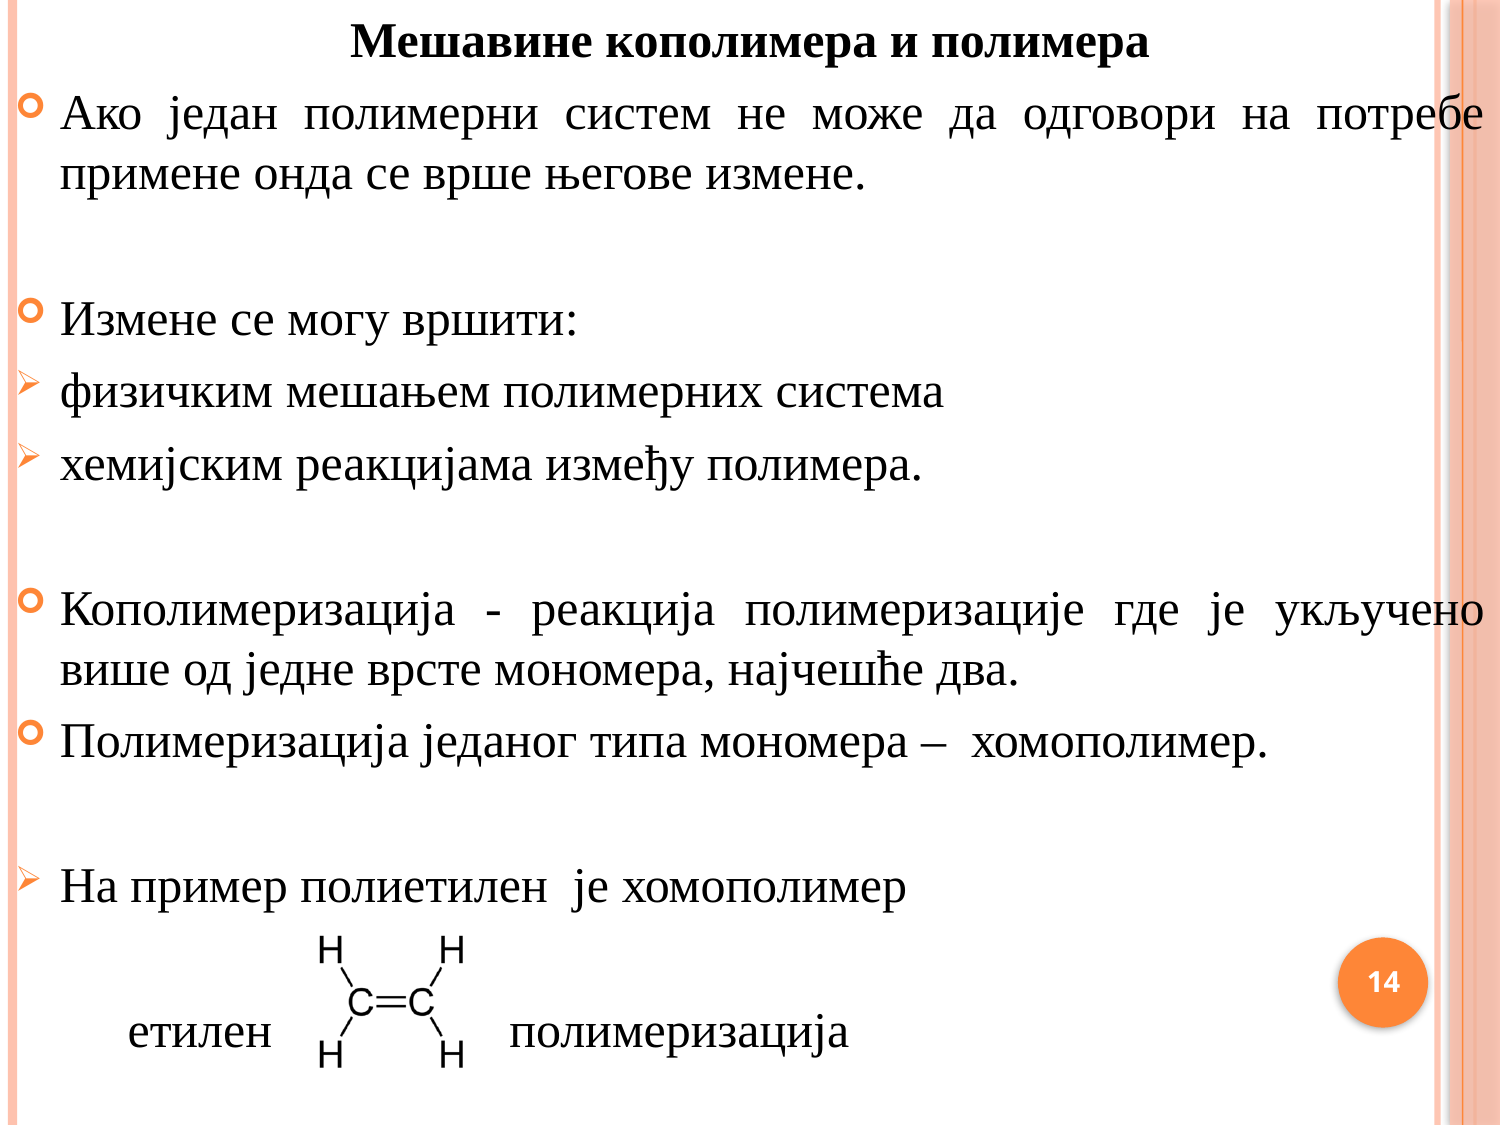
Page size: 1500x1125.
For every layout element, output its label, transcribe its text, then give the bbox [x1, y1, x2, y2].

list Мешавине кополимера и полимера Ако један полимерни систем не може да одговори на потребе примене онда се врше његове измене. Измене се могу вршити: физичким мешањем полимерних система хемијским реакцијама између полимера. Кополимеризација - реакција полимеризације где је укључено више од једне врсте мономера, најчешће два. Полимеризација једаног типа мономера – хомополимер. На пример полиетилен је хомополимер етилен полимеризација [0, 0, 1500, 1125]
picture [312, 928, 471, 1076]
slide_number 14 [1333, 940, 1434, 1026]
